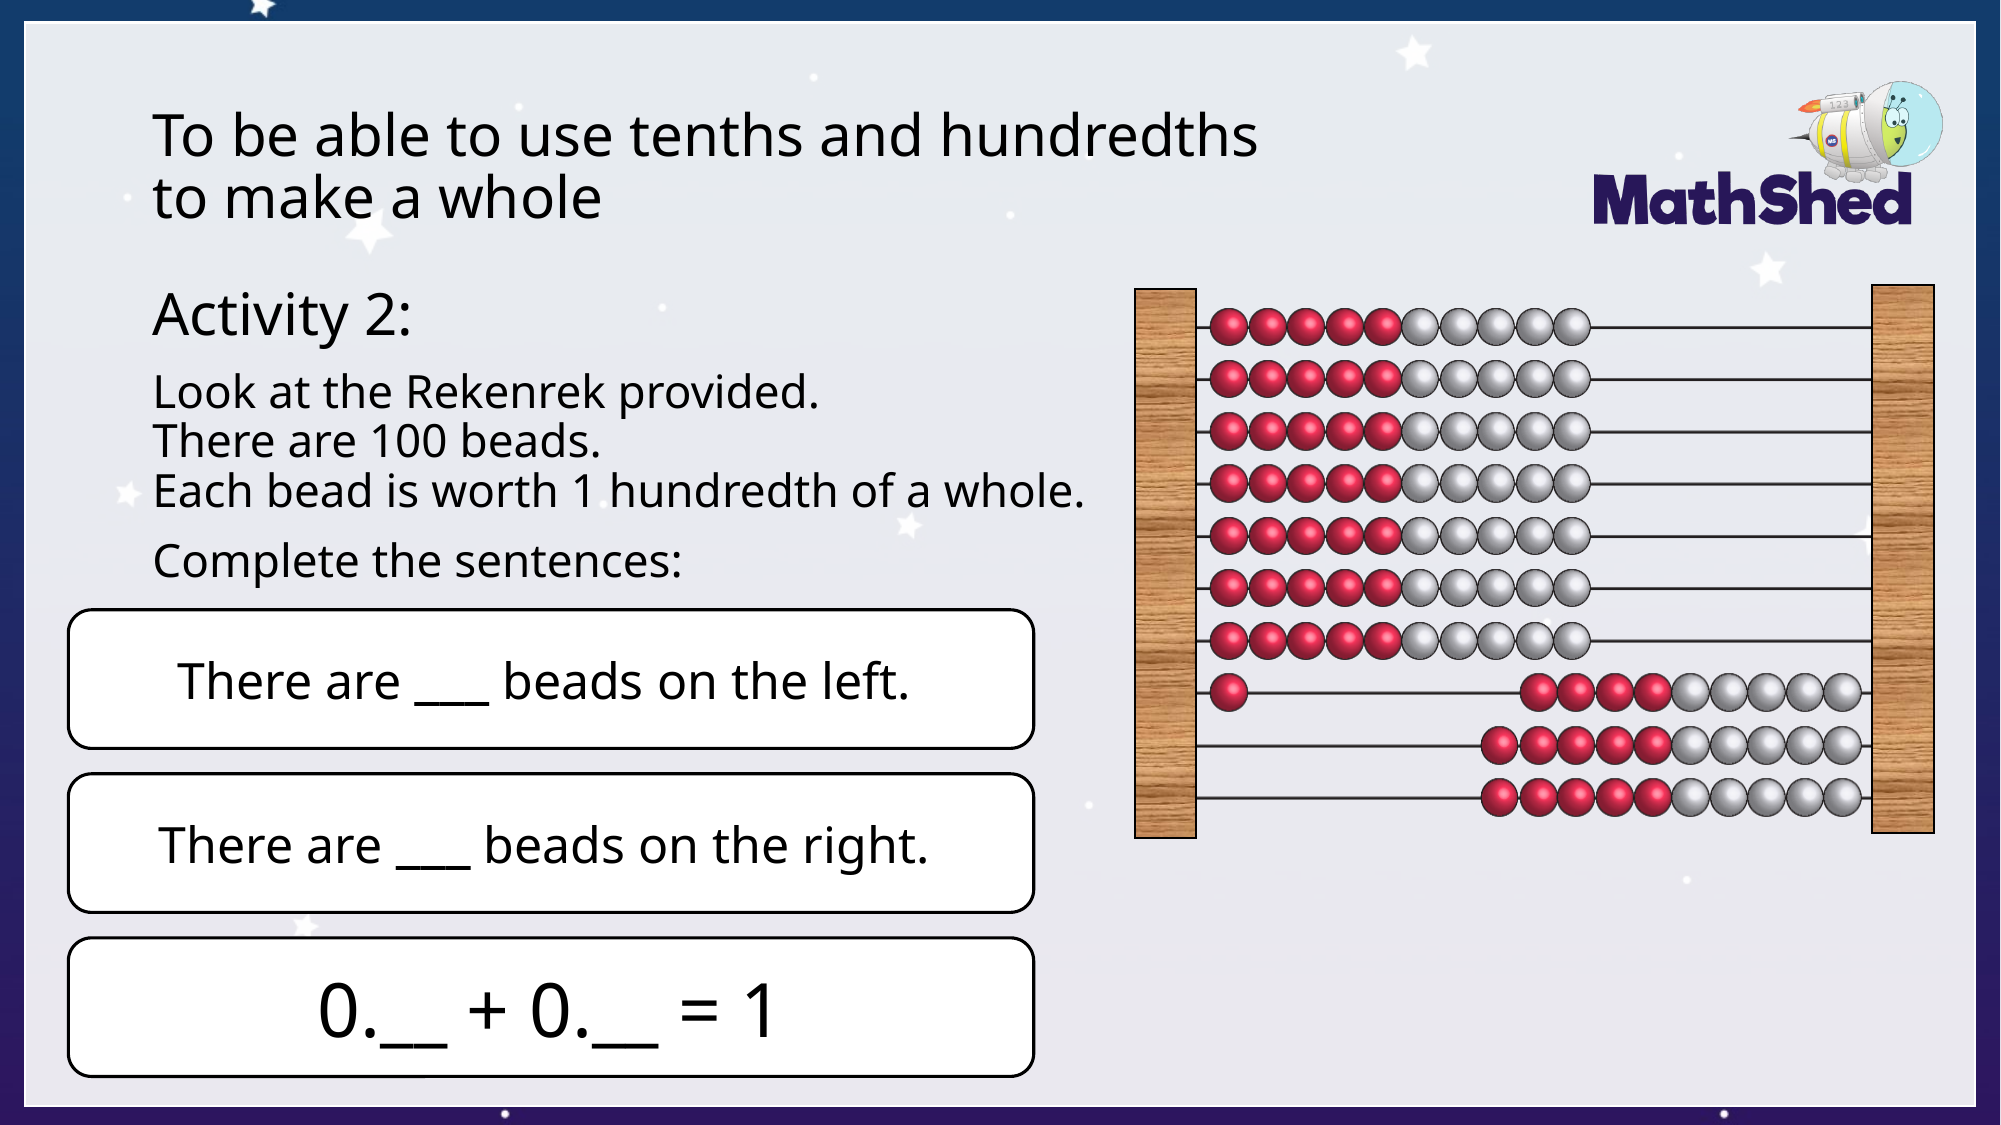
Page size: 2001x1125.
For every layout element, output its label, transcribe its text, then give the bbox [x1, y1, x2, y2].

picture [0, 0, 2001, 1125]
title To be able to use tenths and hundredths to make a whole [137, 59, 1578, 278]
list Activity 2: Look at the Rekenrek provided. There are 100 beads. Each bead is worth 1 hundredth of a whole. Complete the sentences: [137, 277, 1103, 992]
text_box 0.__ + 0.__ = 1 [67, 936, 1035, 1078]
text_box There are ___ beads on the left. [67, 608, 1035, 750]
text_box There are ___ beads on the right. [67, 772, 1035, 914]
